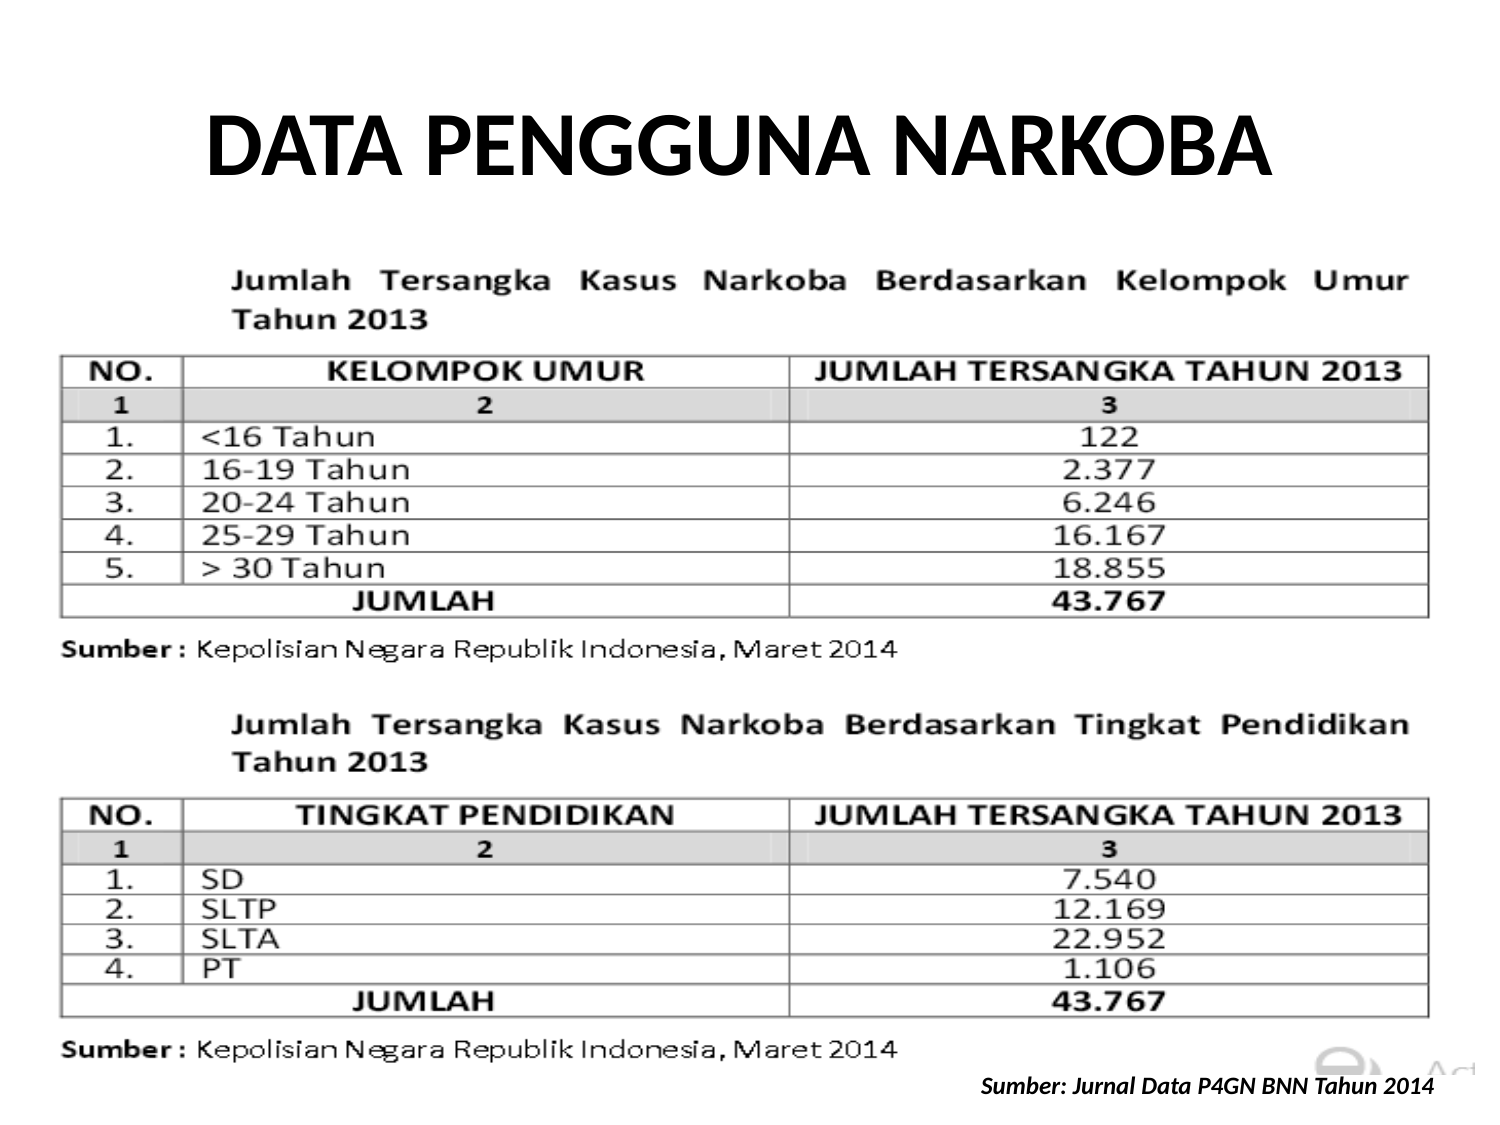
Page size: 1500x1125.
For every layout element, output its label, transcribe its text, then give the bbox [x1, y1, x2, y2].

title DATA PENGGUNA NARKOBA [74, 44, 1426, 233]
text_box Sumber: Jurnal Data P4GN BNN Tahun 2014 [800, 1084, 1450, 1108]
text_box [12, 249, 1476, 1076]
